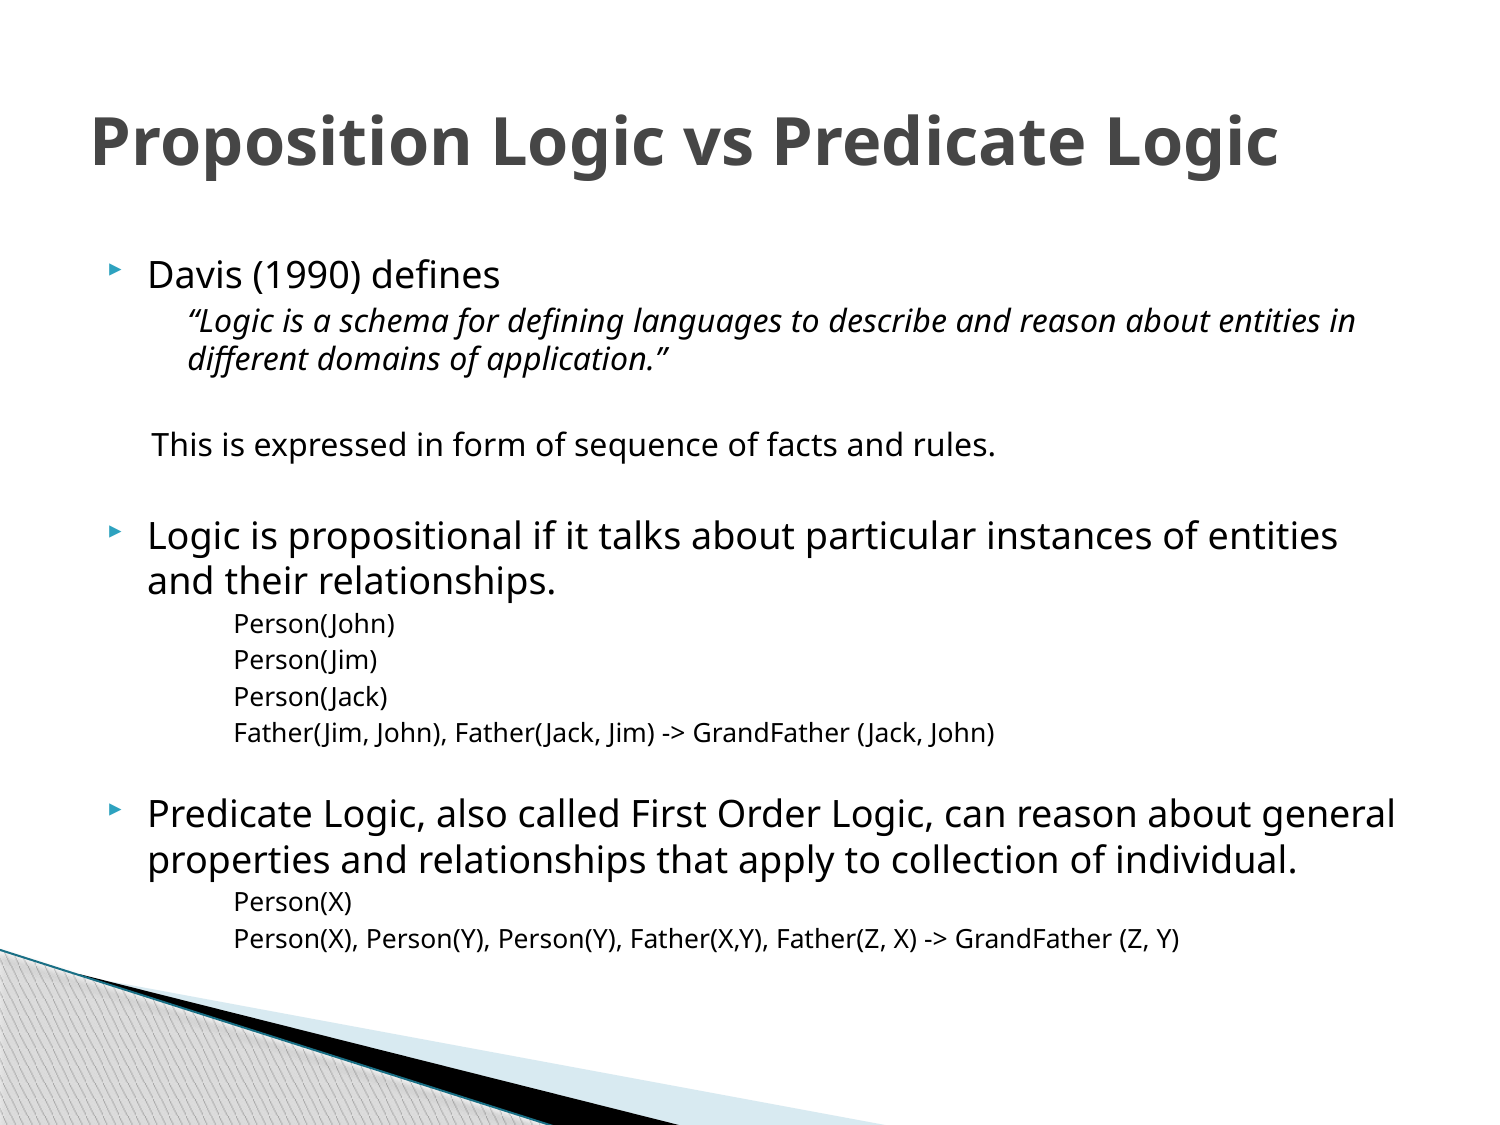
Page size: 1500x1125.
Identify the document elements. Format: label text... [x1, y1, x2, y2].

list Davis (1990) defines “Logic is a schema for defining languages to describe and reason about entities in different domains of application.” This is expressed in form of sequence of facts and rules. Logic is propositional if it talks about particular instances of entities and their relationships. Person(John) Person(Jim) Person(Jack) Father(Jim, John), Father(Jack, Jim) -> GrandFather (Jack, John) Predicate Logic, also called First Order Logic, can reason about general properties and relationships that apply to collection of individual. Person(X) Person(X), Person(Y), Person(Y), Father(X,Y), Father(Z, X) -> GrandFather (Z, Y) [75, 243, 1425, 986]
title Proposition Logic vs Predicate Logic [75, 45, 1425, 233]
